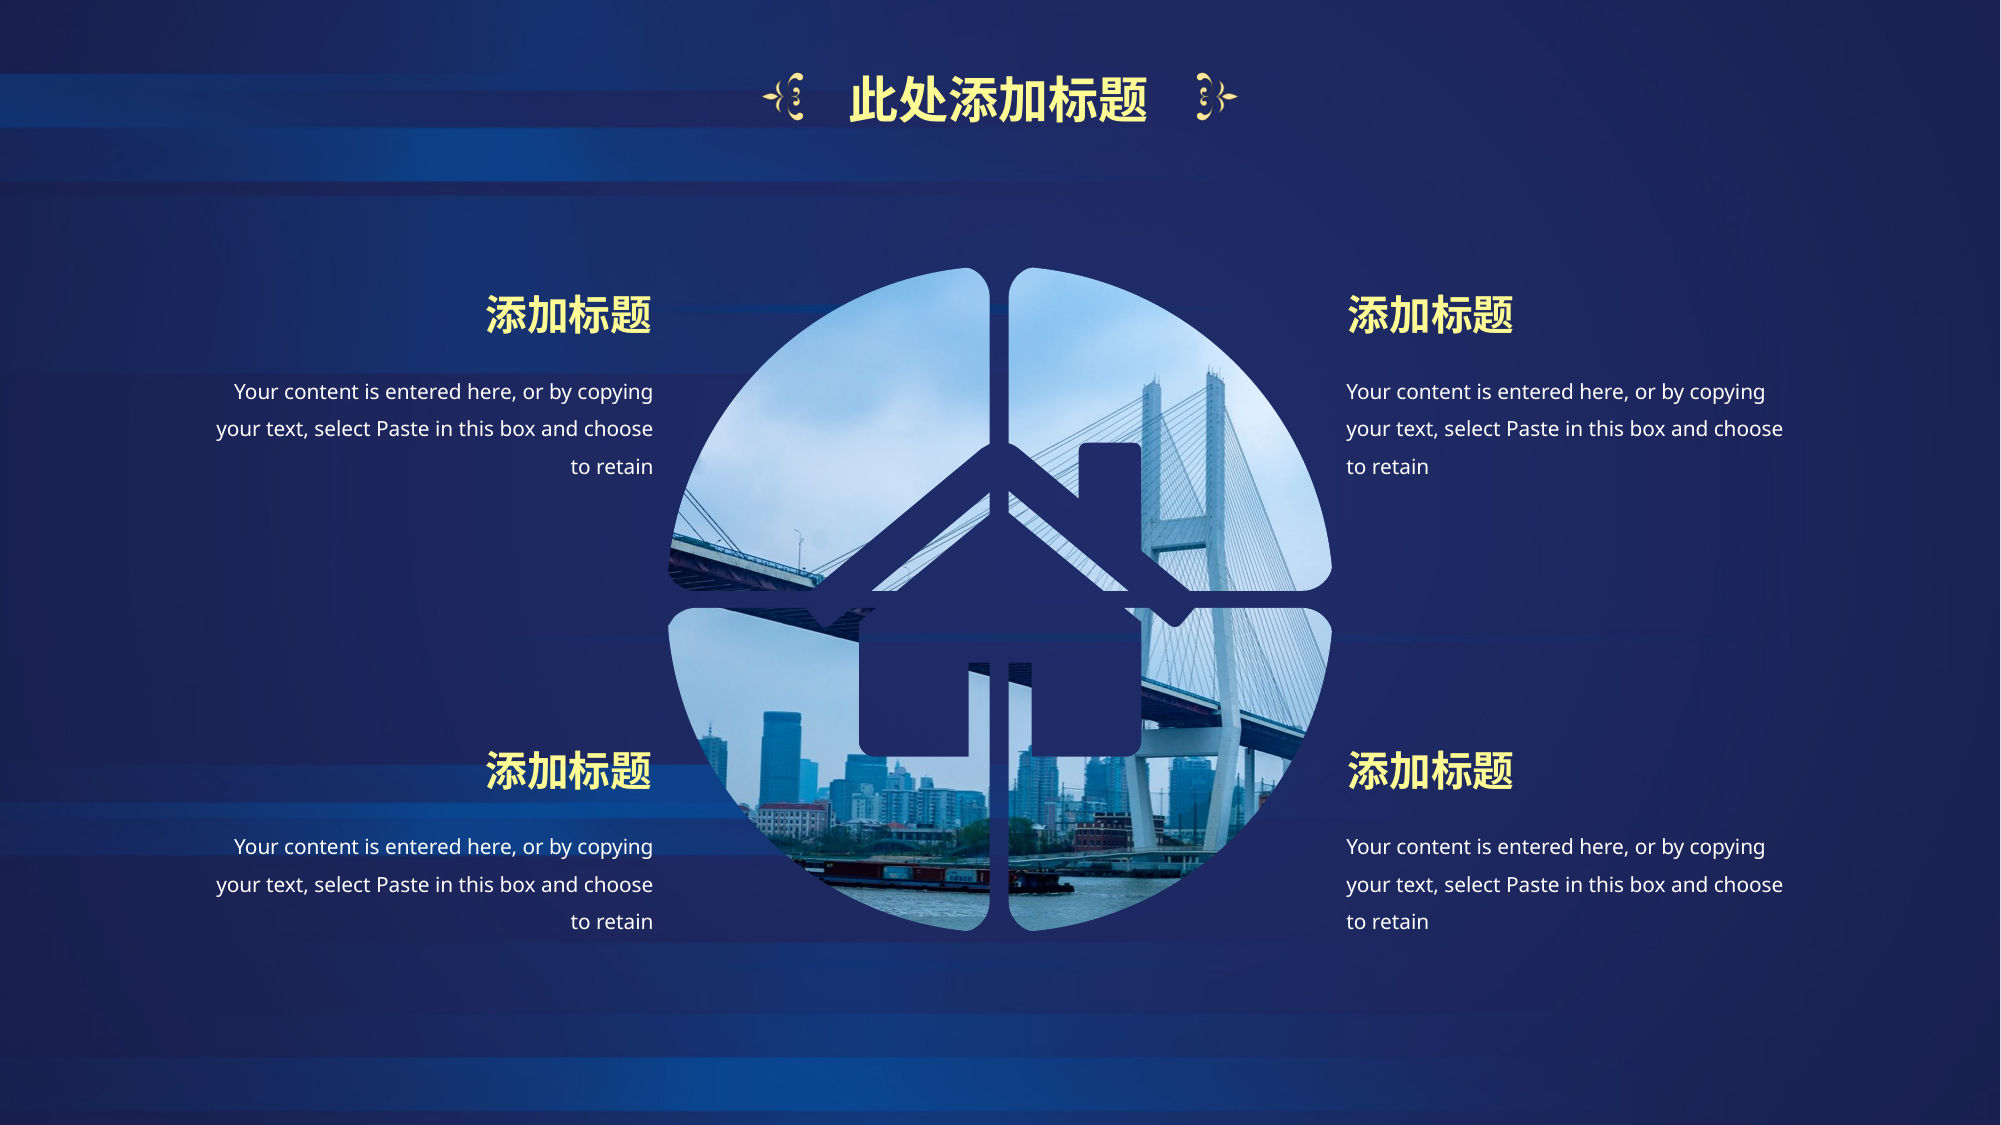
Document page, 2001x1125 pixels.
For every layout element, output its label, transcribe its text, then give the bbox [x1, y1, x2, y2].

text_box 添加标题 [470, 737, 668, 802]
text_box 添加标题 [1332, 281, 1530, 347]
text_box 添加标题 [1332, 737, 1530, 802]
text_box [667, 606, 991, 932]
text_box [1007, 266, 1333, 592]
text_box Your content is entered here, or by copying your text, select Paste in this box and choose to retain [1331, 814, 1816, 942]
text_box Your content is entered here, or by copying your text, select Paste in this box and choose to retain [184, 814, 669, 942]
text_box [1007, 606, 1333, 933]
picture [0, 0, 2001, 1125]
text_box [667, 266, 991, 592]
text_box 添加标题 [470, 281, 668, 347]
text_box Your content is entered here, or by copying your text, select Paste in this box and choose to retain [1331, 358, 1816, 486]
text_box Your content is entered here, or by copying your text, select Paste in this box and choose to retain [184, 358, 669, 486]
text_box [761, 61, 1239, 137]
